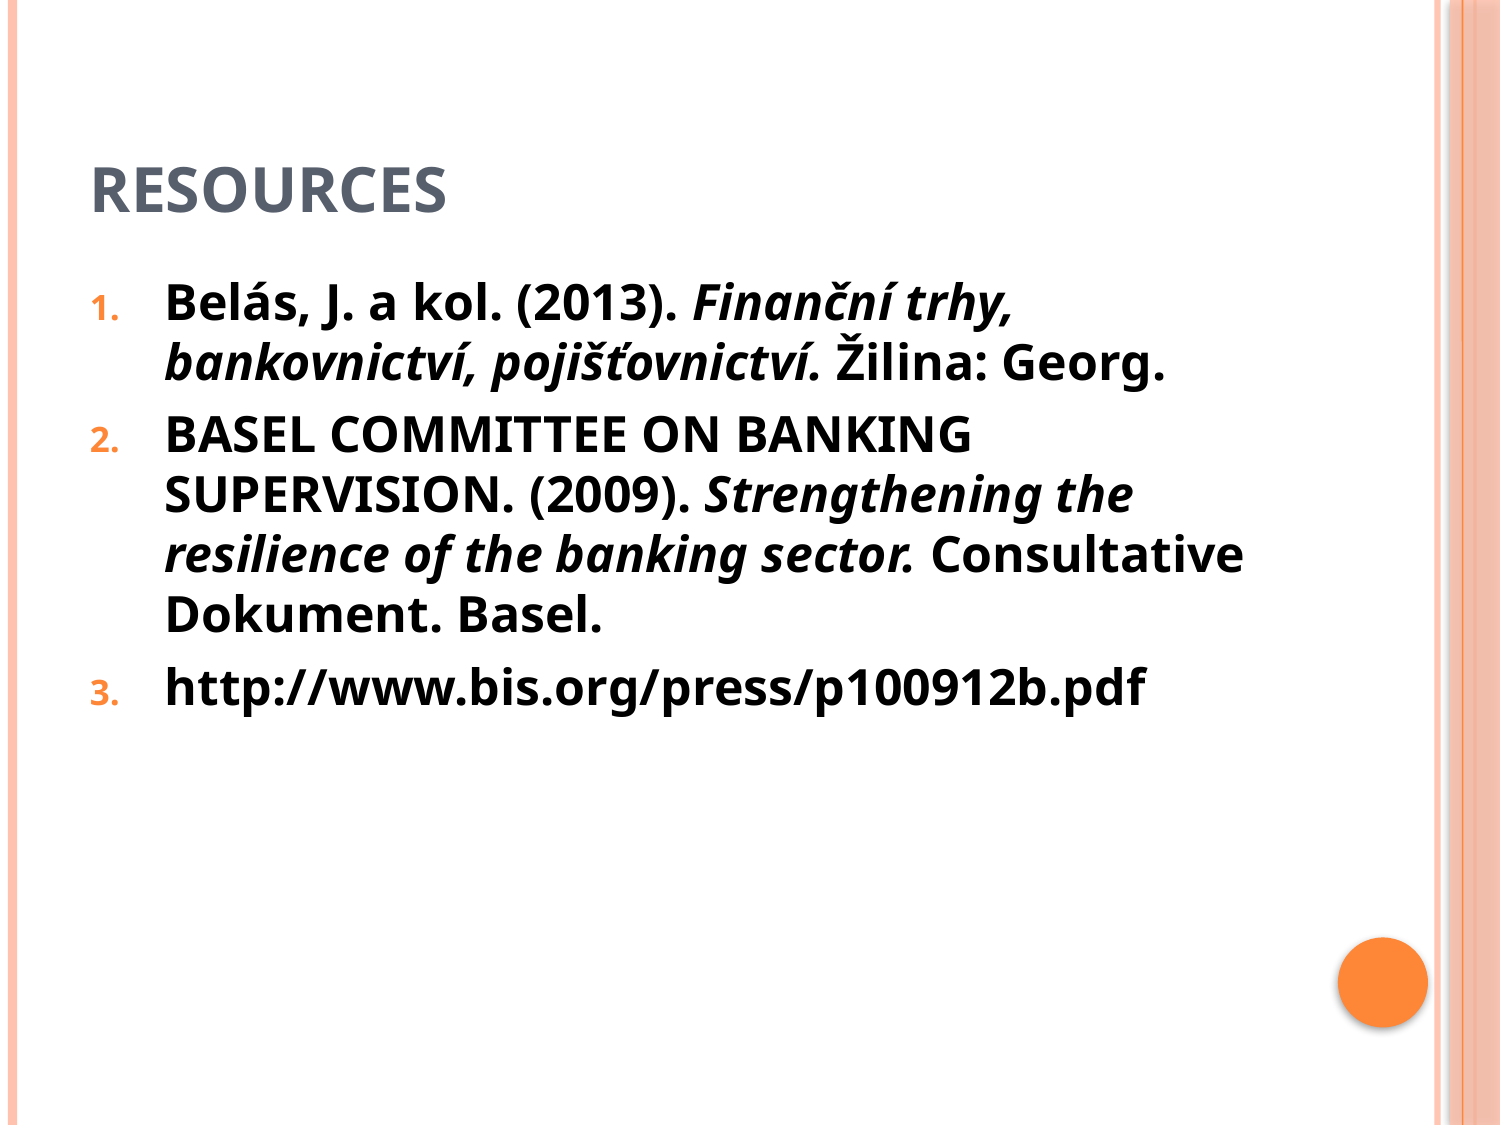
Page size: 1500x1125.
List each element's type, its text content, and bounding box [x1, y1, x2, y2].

title Resources [75, 45, 1300, 233]
list Belás, J. a kol. (2013). Finanční trhy, bankovnictví, pojišťovnictví. Žilina: Georg. BASEL COMMITTEE ON BANKING SUPERVISION. (2009). Strengthening the resilience of the banking sector. Consultative Dokument. Basel. http://www.bis.org/press/p100912b.pdf [75, 262, 1300, 1062]
